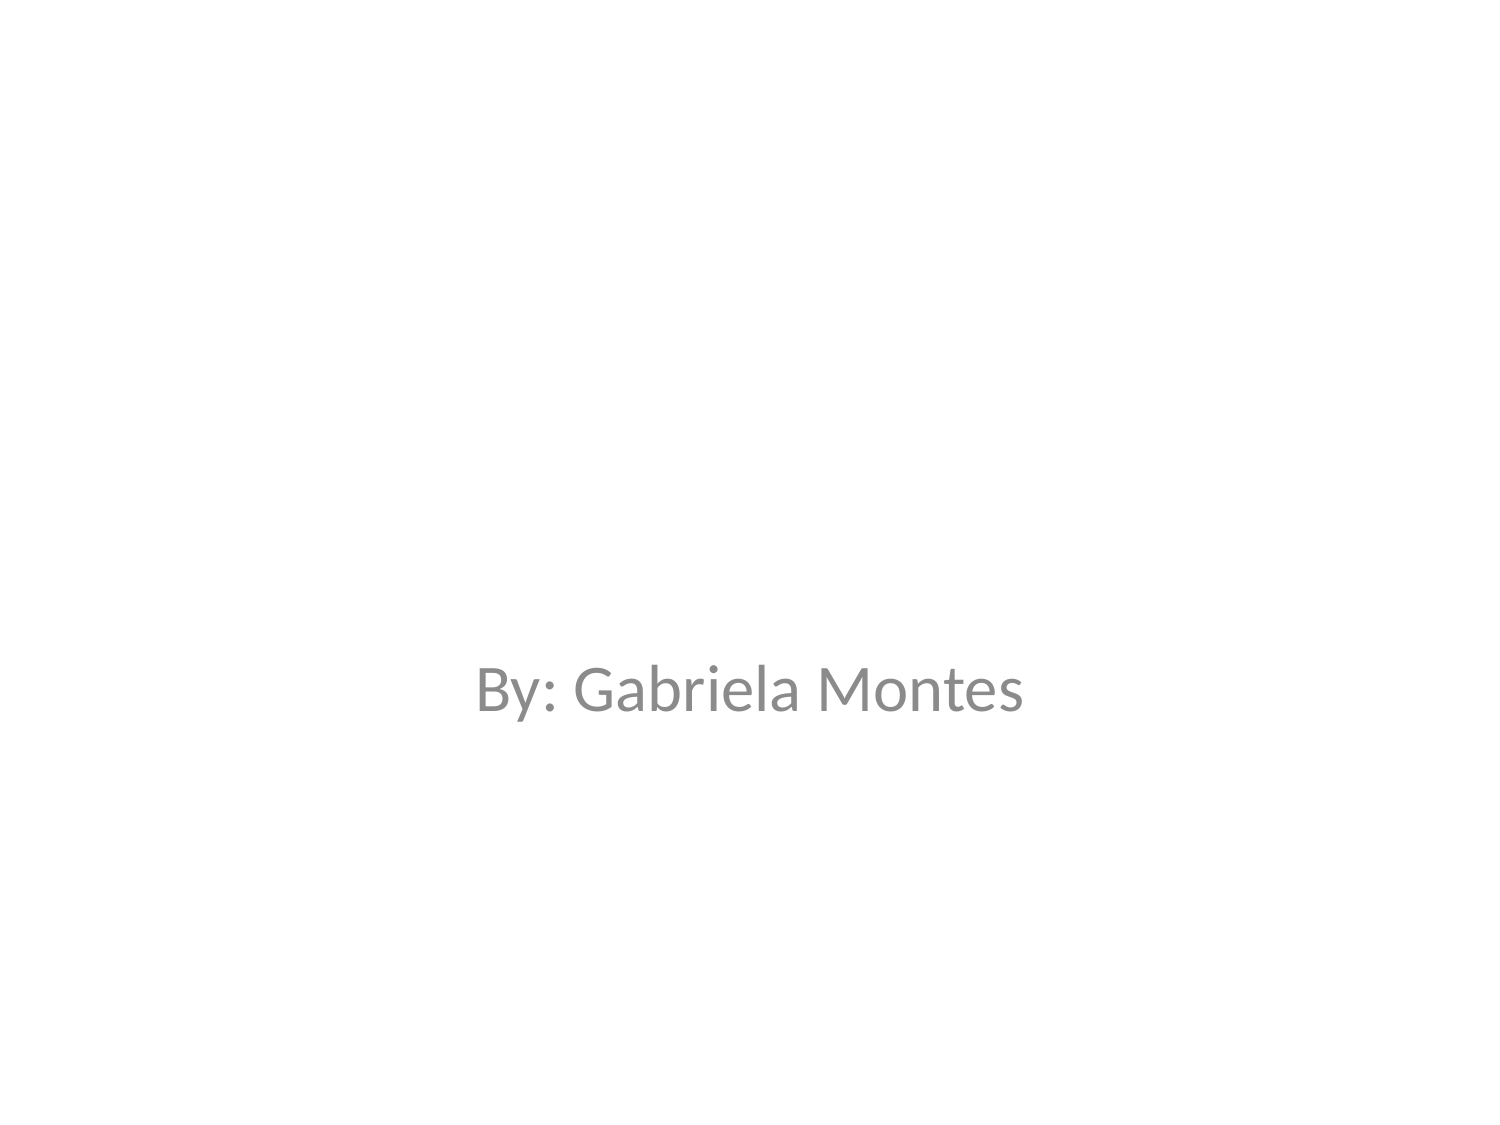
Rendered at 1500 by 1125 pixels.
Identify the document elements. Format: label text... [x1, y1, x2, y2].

subtitle By: Gabriela Montes [225, 637, 1275, 925]
